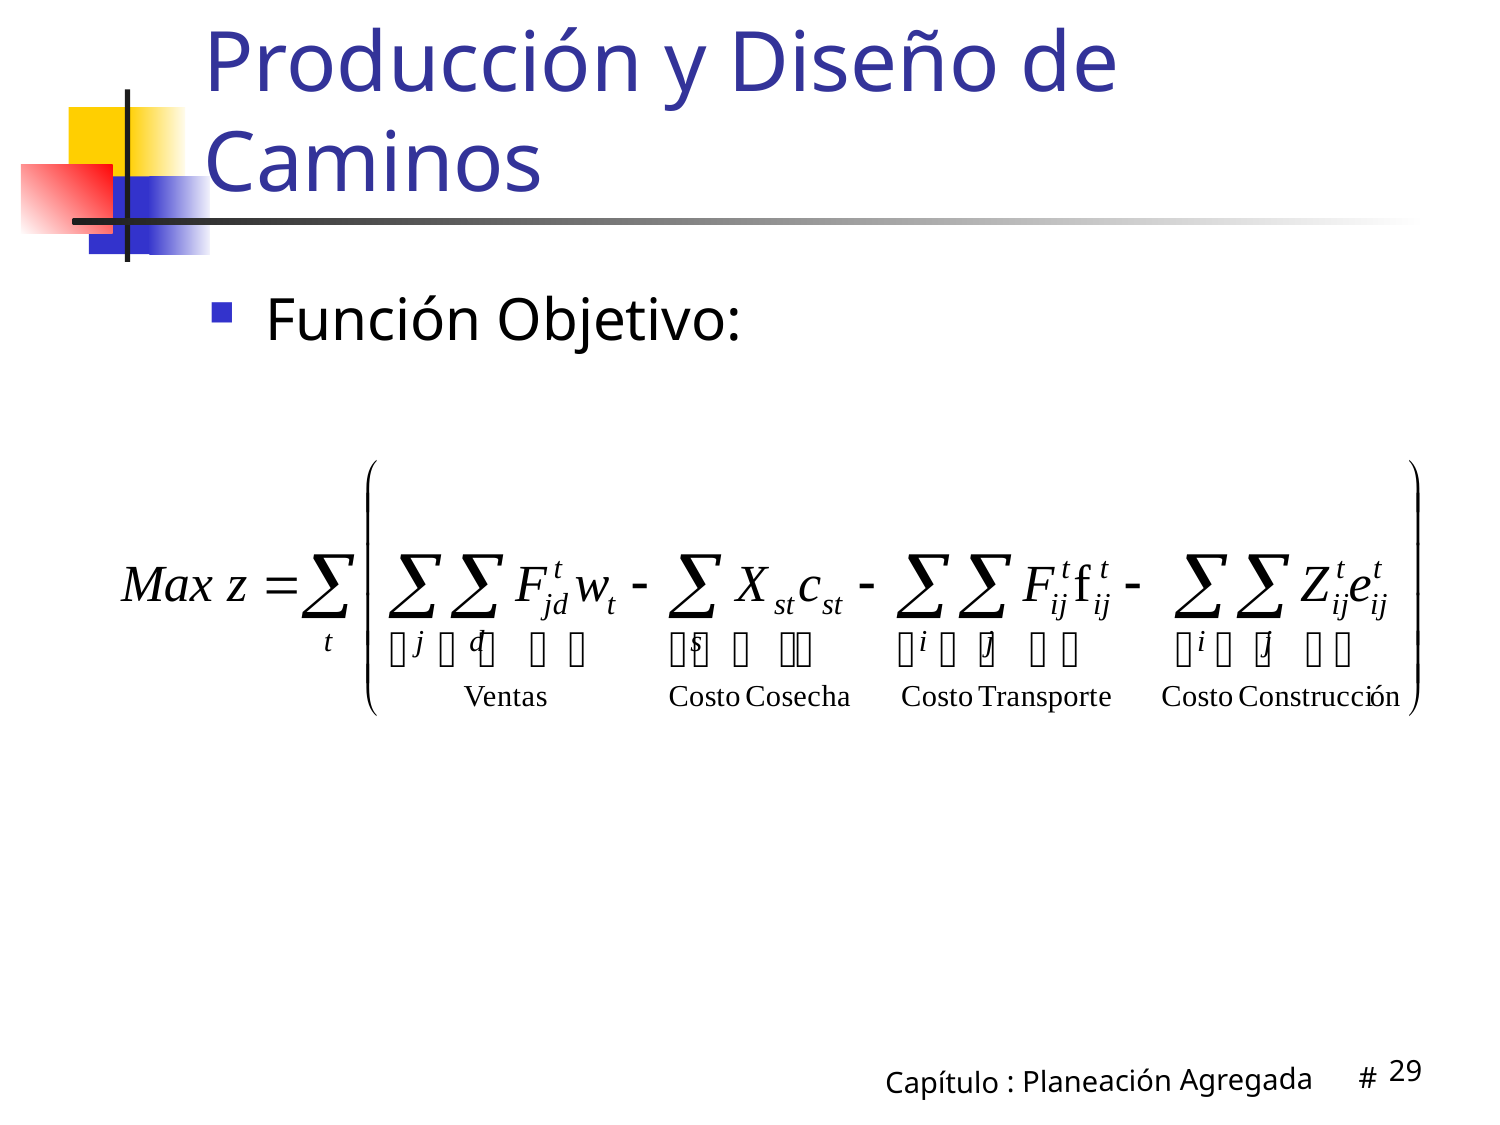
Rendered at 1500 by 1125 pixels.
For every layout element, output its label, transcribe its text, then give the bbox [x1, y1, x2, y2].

list Función Objetivo: [193, 274, 1470, 1007]
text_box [112, 449, 1438, 728]
footer Capítulo : Planeación Agregada # [836, 1028, 1427, 1109]
slide_number 29 [1124, 1024, 1438, 1101]
title Producción y Diseño de Caminos [188, 27, 1468, 216]
